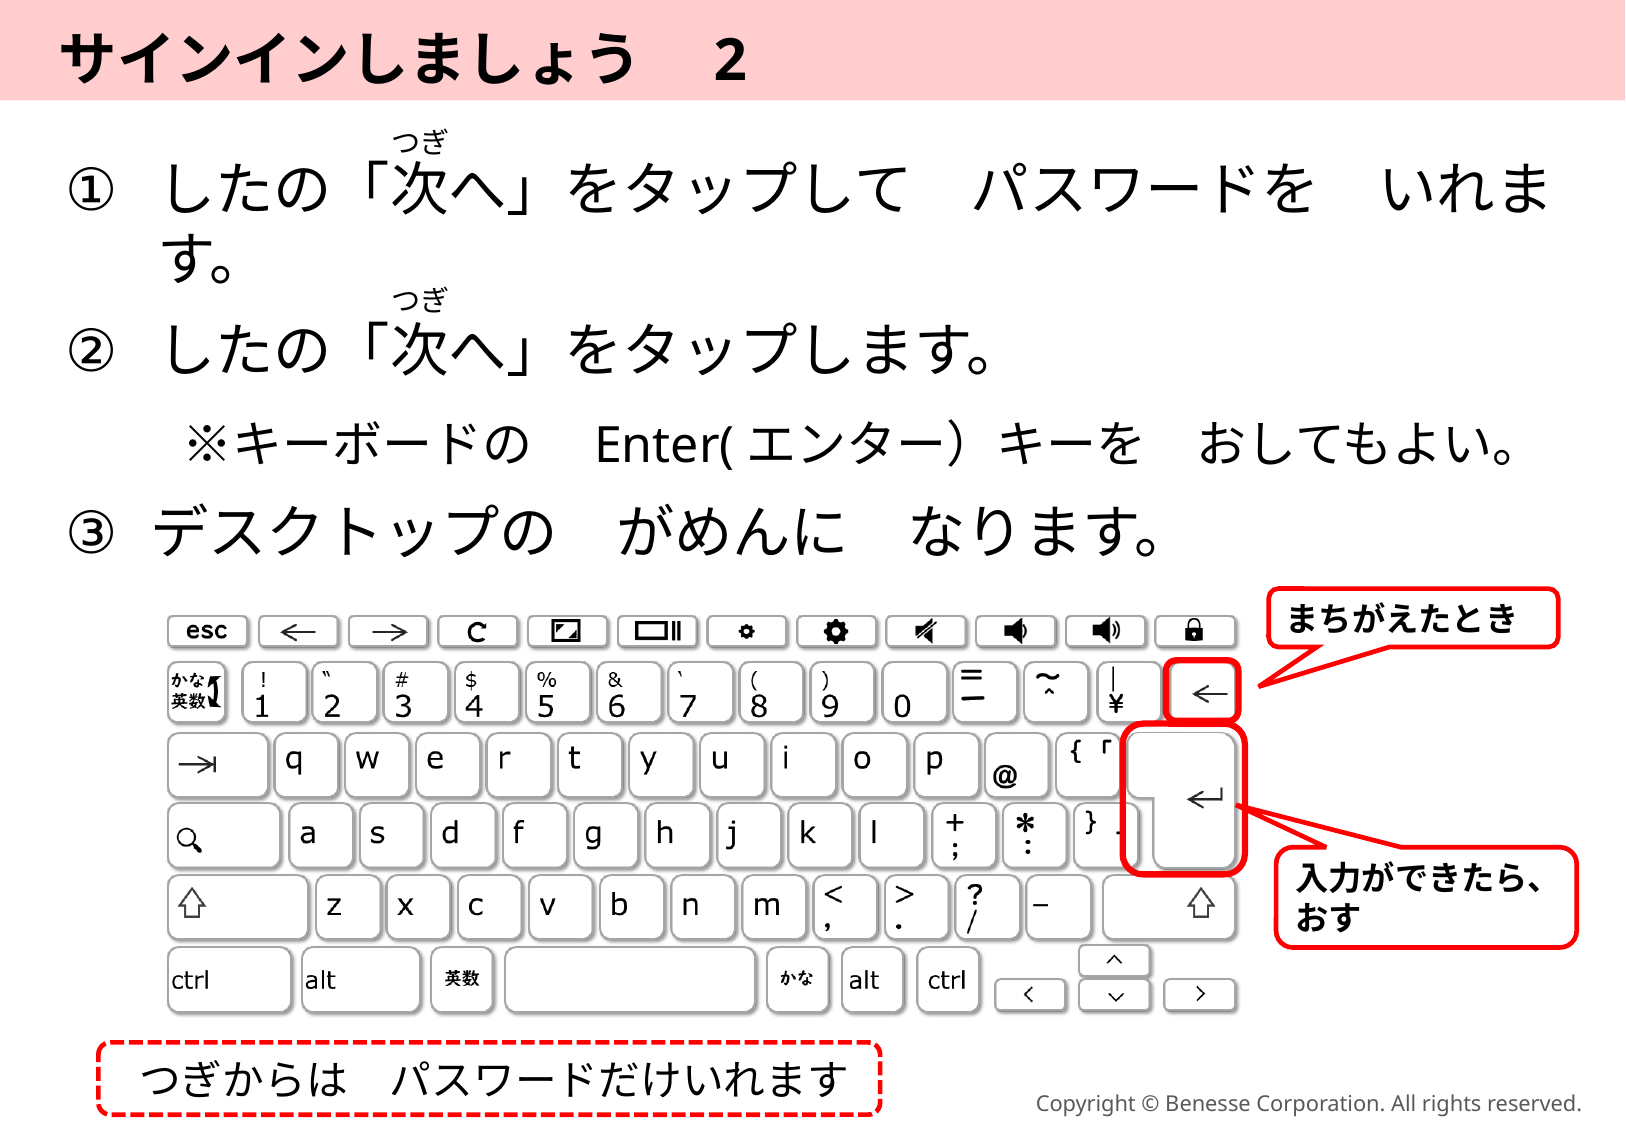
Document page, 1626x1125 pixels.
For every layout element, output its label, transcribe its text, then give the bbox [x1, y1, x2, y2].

list したの「次へ」をタップして パスワードを いれます。 したの「次へ」をタップします。 ※キーボードの Enter(エンター）キーを おしてもよい。 デスクトップの がめんに なります。 [50, 144, 1603, 563]
picture [153, 604, 1243, 1020]
title サインインしましょう 2 [0, 0, 1625, 101]
text_box まちがえたとき [1258, 587, 1560, 688]
text_box 入力ができたら、おす [1243, 805, 1578, 949]
text_box つぎからは パスワードだけいれます [97, 1041, 882, 1116]
text_box つぎ [376, 116, 465, 167]
text_box つぎ [376, 274, 465, 325]
